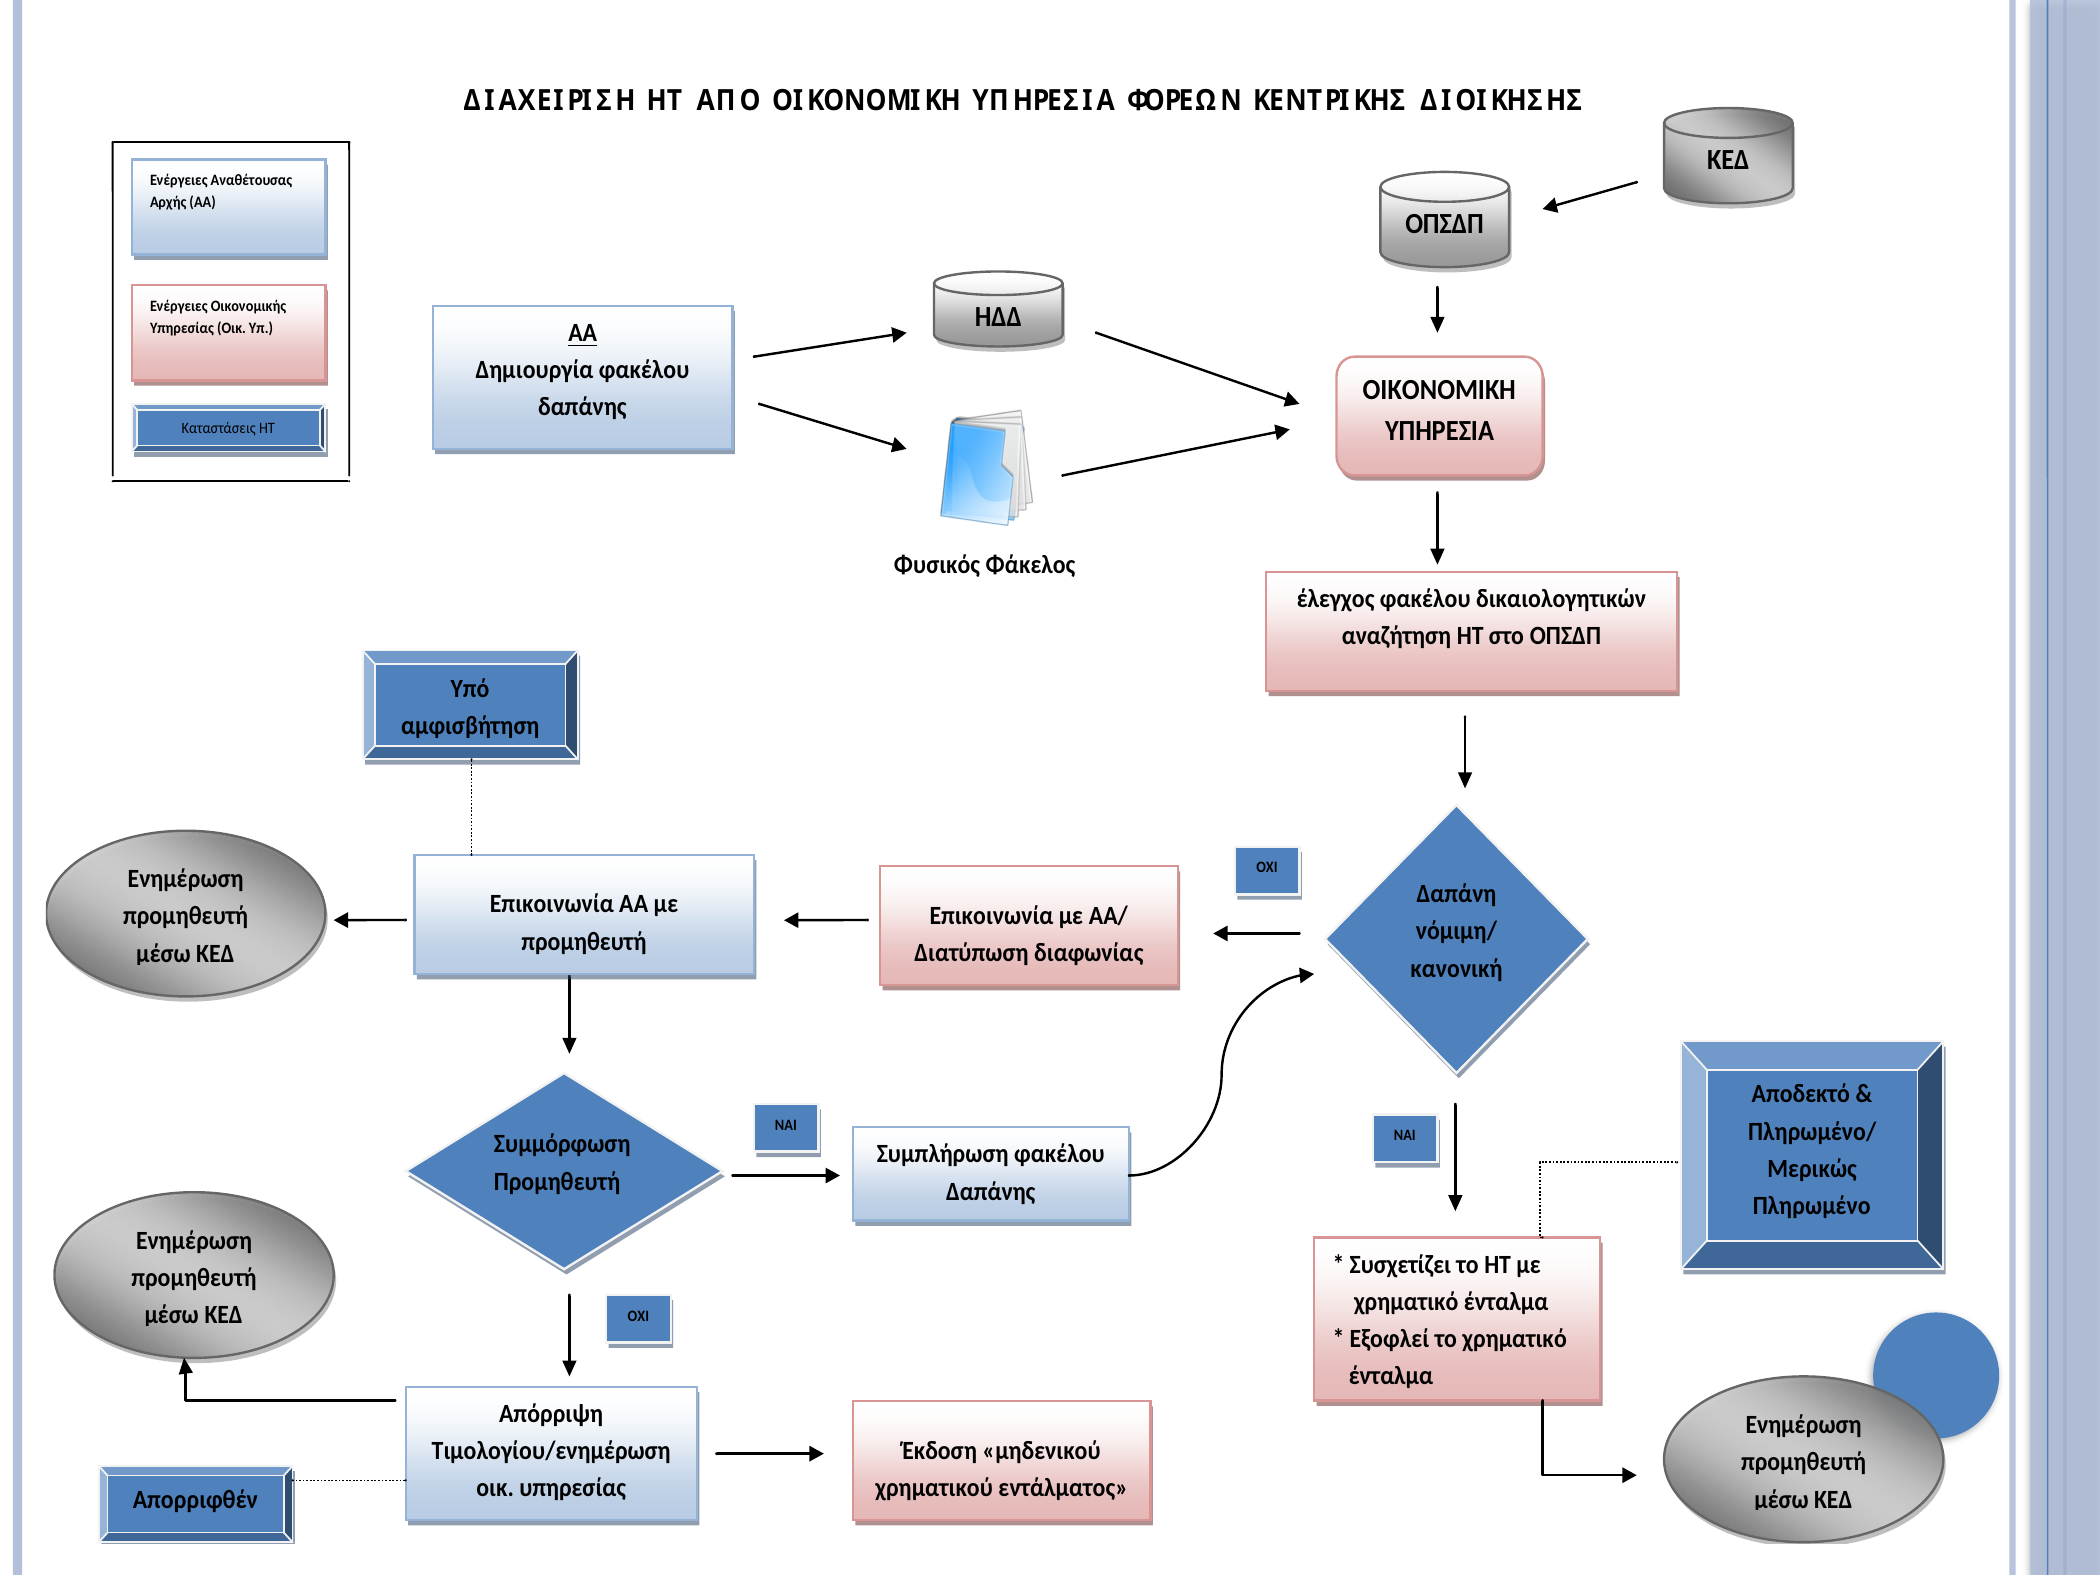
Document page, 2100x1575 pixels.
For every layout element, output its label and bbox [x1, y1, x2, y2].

text_box [45, 78, 1949, 1544]
